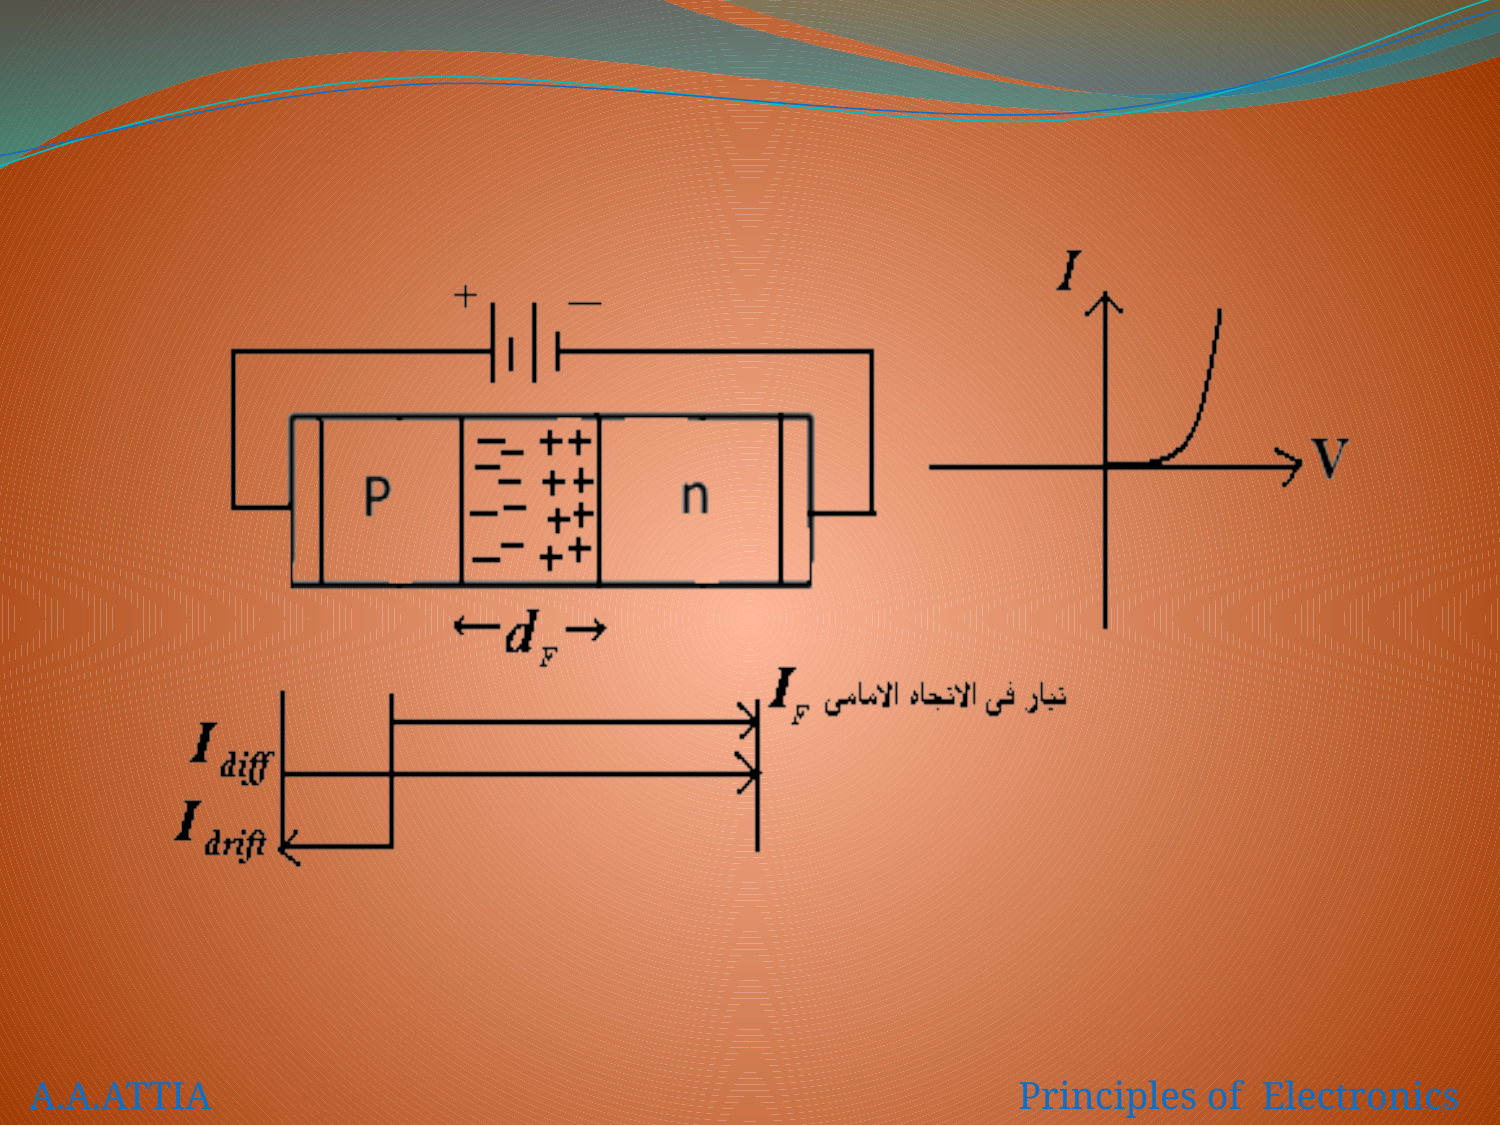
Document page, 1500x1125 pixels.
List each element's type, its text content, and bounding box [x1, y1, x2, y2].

picture [163, 222, 1363, 891]
text_box A.A.ATTIA Principles of Electronics [14, 1064, 1478, 1125]
